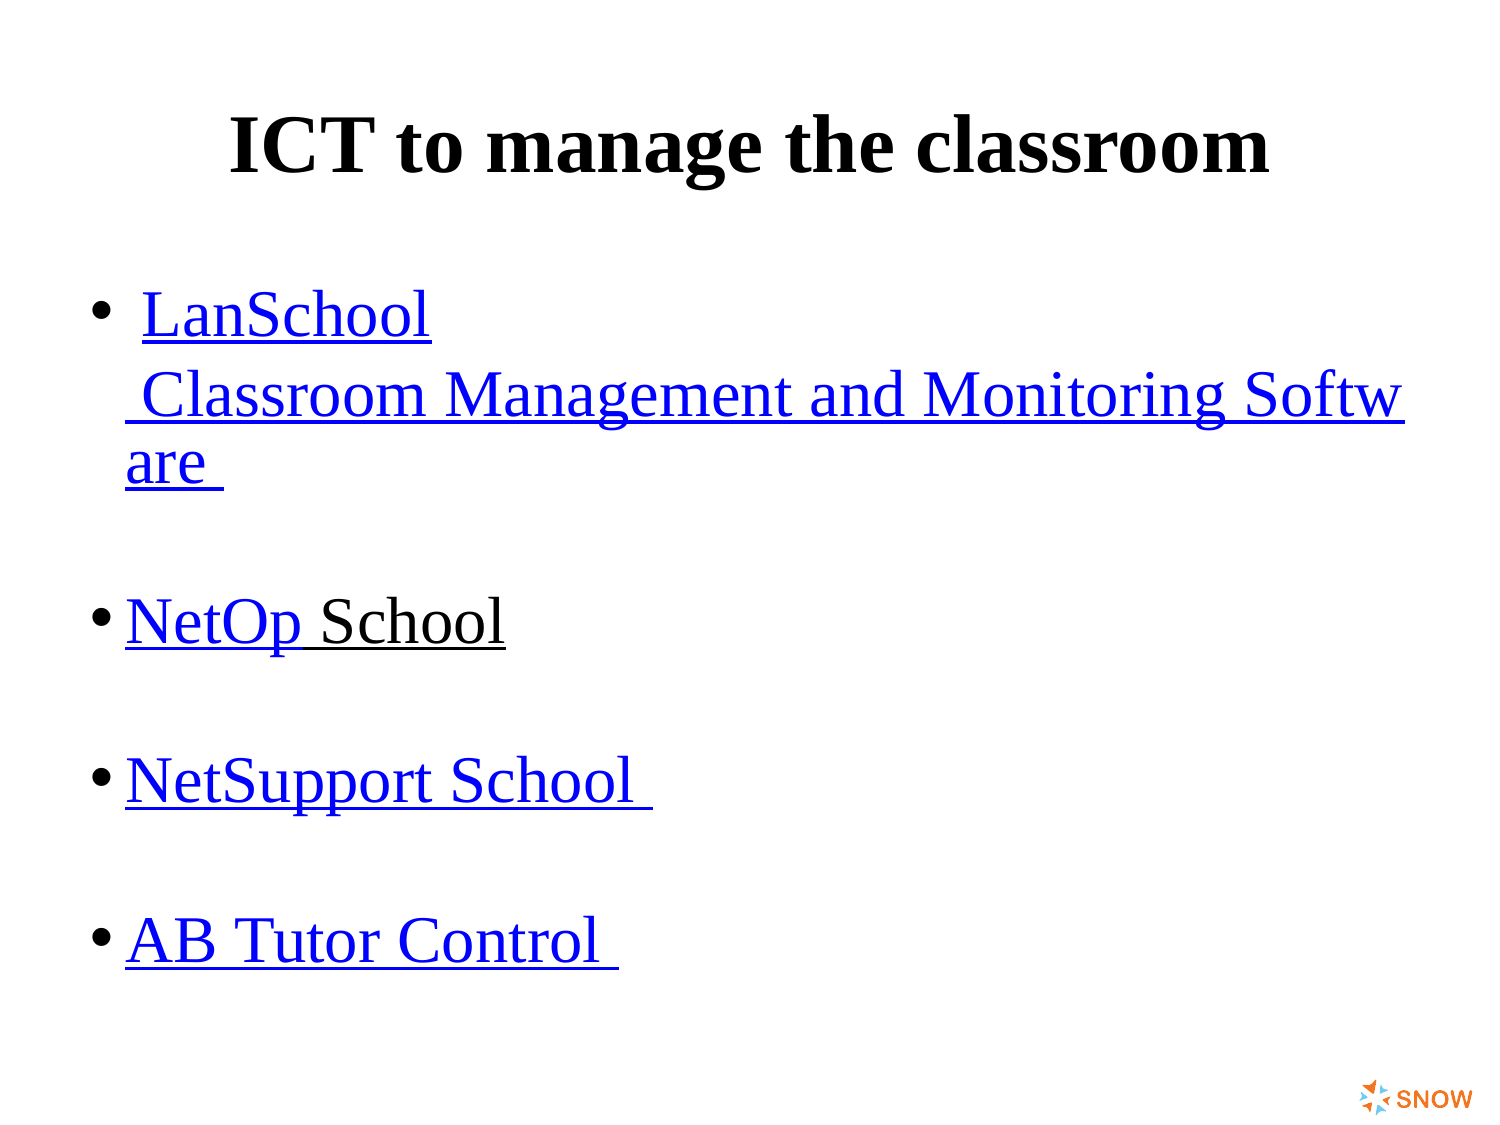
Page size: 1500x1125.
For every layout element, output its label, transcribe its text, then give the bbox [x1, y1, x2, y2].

text_box ICT to manage the classroom [74, 45, 1425, 233]
text_box LanSchool Classroom Management and Monitoring Software NetOp School NetSupport School AB Tutor Control [74, 262, 1425, 1005]
picture [1338, 1046, 1500, 1125]
